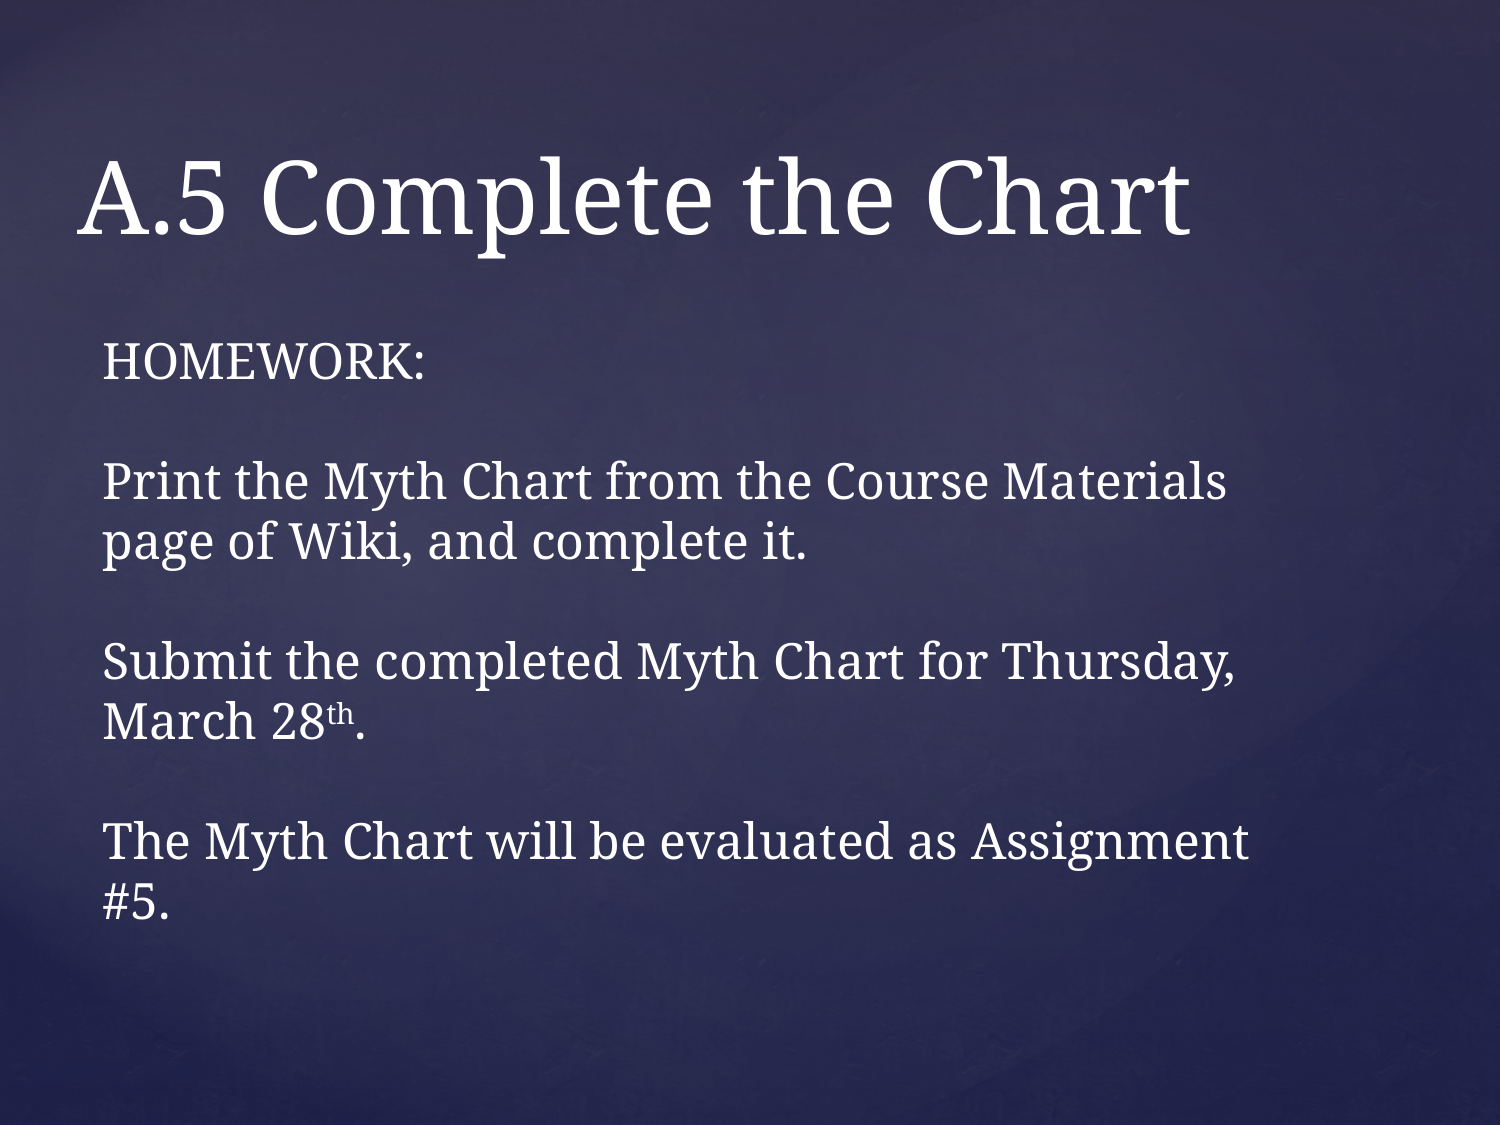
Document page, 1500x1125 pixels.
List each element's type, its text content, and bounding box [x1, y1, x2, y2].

text_box HOMEWORK: Print the Myth Chart from the Course Materials page of Wiki, and complete it. Submit the completed Myth Chart for Thursday, March 28th. The Myth Chart will be evaluated as Assignment #5. [87, 262, 1288, 938]
title A.5 Complete the Chart [62, 112, 1300, 263]
